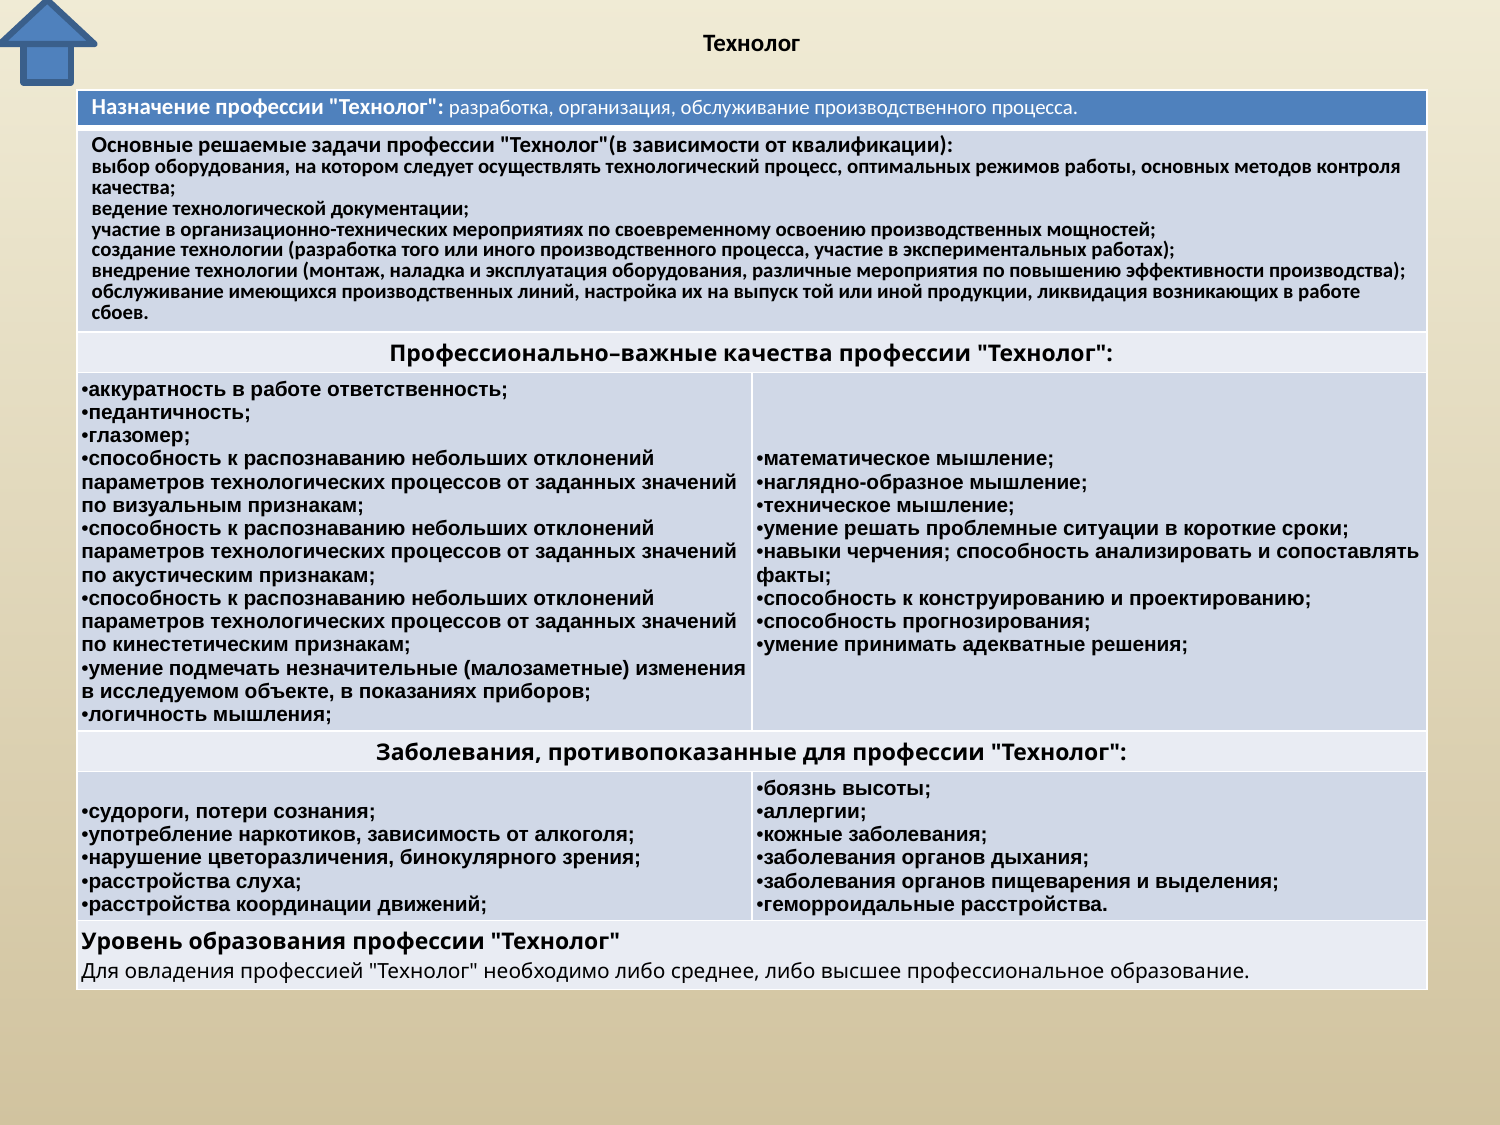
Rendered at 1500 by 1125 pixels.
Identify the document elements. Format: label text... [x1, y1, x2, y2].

title Технолог [102, 0, 1427, 84]
table_cell судороги, потери сознания; употребление наркотиков, зависимость от алкоголя; нарушение цветоразличения, бинокулярного зрения; расстройства слуха; расстройства координации движений; [78, 772, 751, 920]
table_cell математическое мышление; наглядно-образное мышление; техническое мышление; умение решать проблемные ситуации в короткие сроки; навыки черчения; способность анализировать и сопоставлять факты; способность к конструированию и проектированию; способность прогнозирования; умение принимать адекватные решения; [753, 373, 1426, 730]
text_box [1, 1, 93, 81]
table_header Назначение профессии "Технолог": разработка, организация, обслуживание производственного процесса. [78, 91, 1426, 125]
table_cell Основные решаемые задачи профессии "Технолог"(в зависимости от квалификации): выбор оборудования, на котором следует осуществлять технологический процесс, оптимальных режимов работы, основных методов контроля качества; ведение технологической документации; участие в организационно-технических мероприятиях по своевременному освоению производственных мощностей; создание технологии (разработка того или иного производственного процесса, участие в экспериментальных работах); внедрение технологии (монтаж, наладка и эксплуатация оборудования, различные мероприятия по повышению эффективности производства); обслуживание имеющихся производственных линий, настройка их на выпуск той или иной продукции, ликвидация возникающих в работе сбоев. [78, 131, 1426, 331]
table_cell Профессионально–важные качества профессии "Технолог": [78, 333, 1426, 372]
title Лингвист [94, 0, 102, 84]
table_cell Заболевания, противопоказанные для профессии "Технолог": [78, 732, 1426, 771]
table_cell боязнь высоты; аллергии; кожные заболевания; заболевания органов дыхания; заболевания органов пищеварения и выделения; геморроидальные расстройства. [753, 772, 1426, 920]
table_cell Уровень образования профессии "Технолог" Для овладения профессией "Технолог" необходимо либо среднее, либо высшее профессиональное образование. [78, 921, 1426, 989]
table_cell аккуратность в работе ответственность; педантичность; глазомер; способность к распознаванию небольших отклонений параметров технологических процессов от заданных значений по визуальным признакам; способность к распознаванию небольших отклонений параметров технологических процессов от заданных значений по акустическим признакам; способность к распознаванию небольших отклонений параметров технологических процессов от заданных значений по кинестетическим признакам; умение подмечать незначительные (малозаметные) изменения в исследуемом объекте, в показаниях приборов; логичность мышления; [78, 373, 751, 730]
